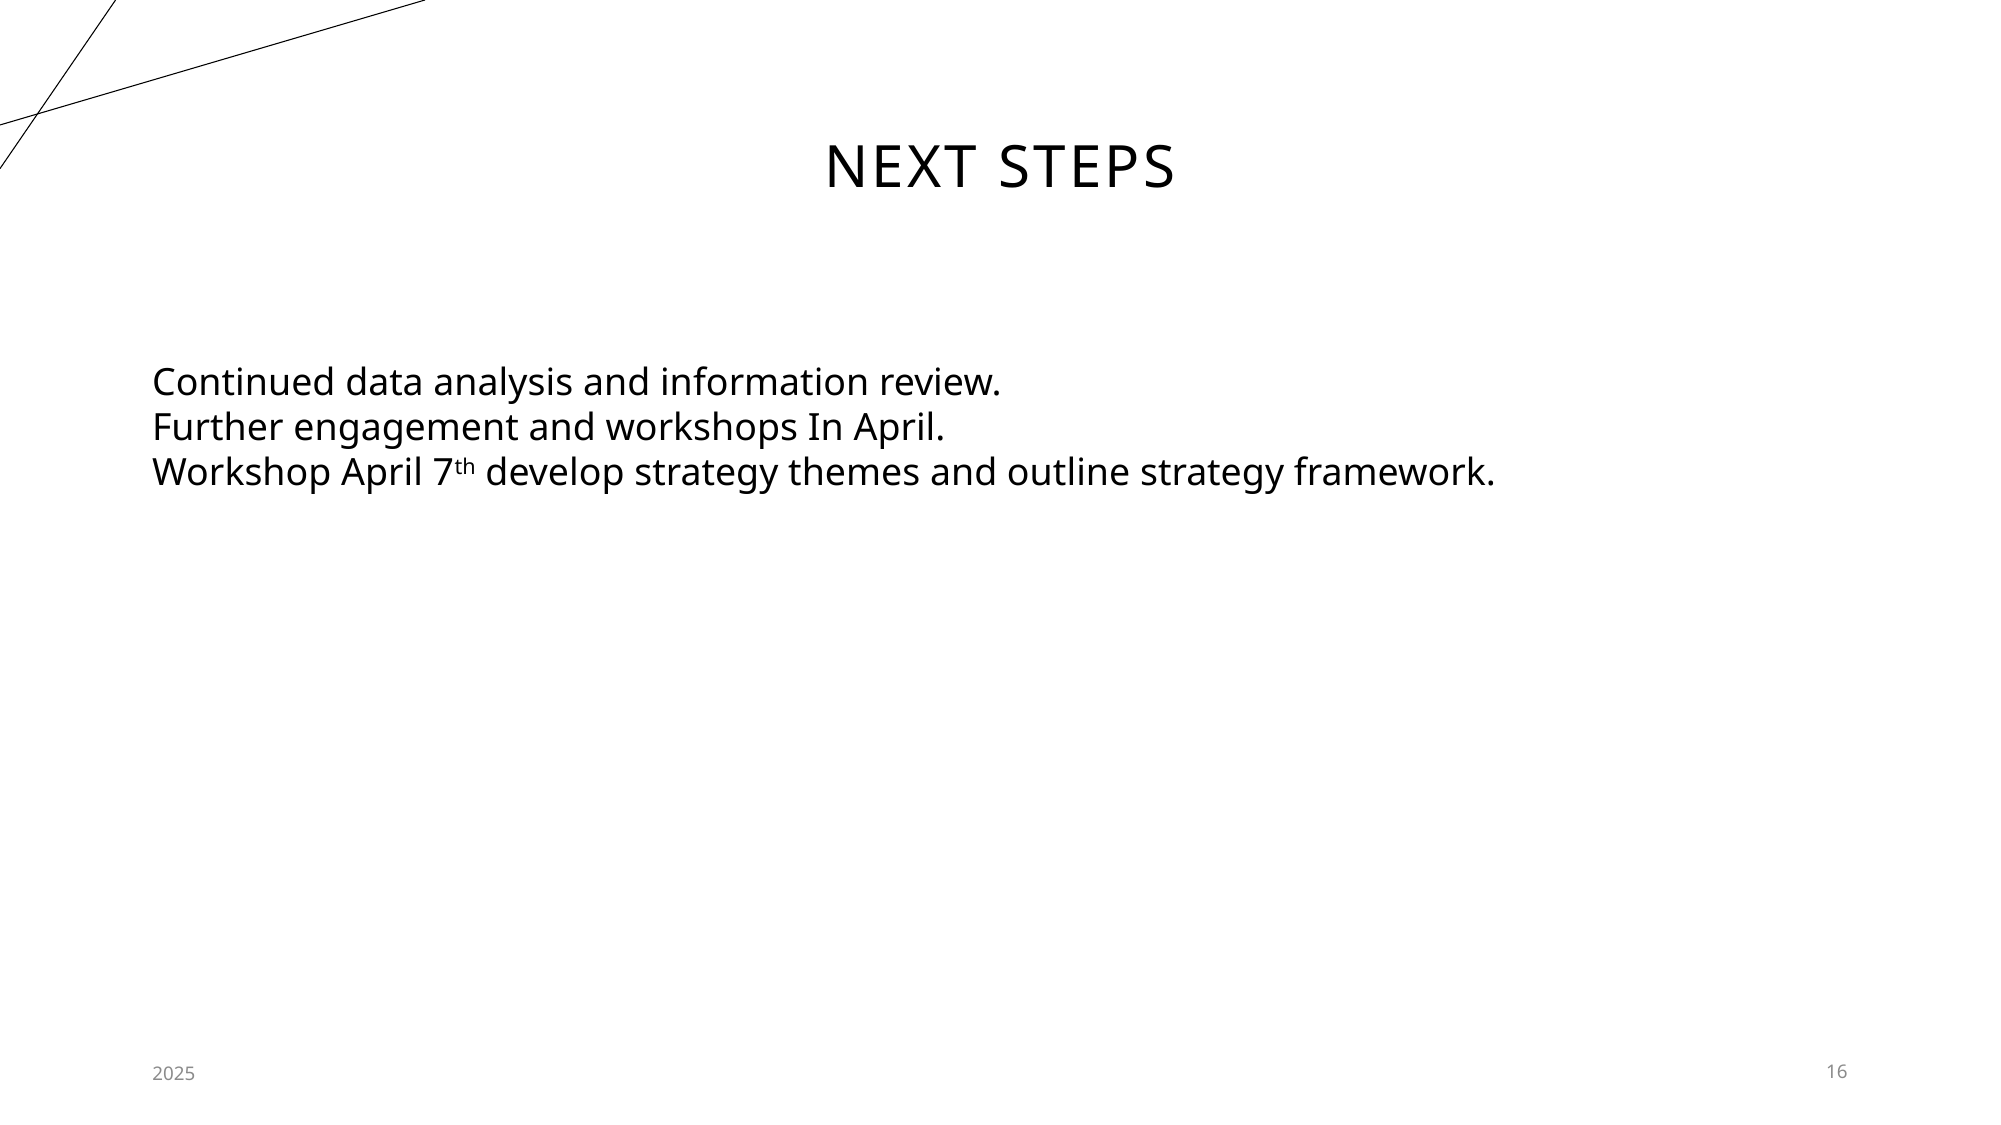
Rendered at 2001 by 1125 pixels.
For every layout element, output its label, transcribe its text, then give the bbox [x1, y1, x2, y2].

slide_number 2025 [137, 1042, 588, 1103]
title Next steps [137, 59, 1863, 278]
slide_number 16 [1412, 1042, 1863, 1103]
